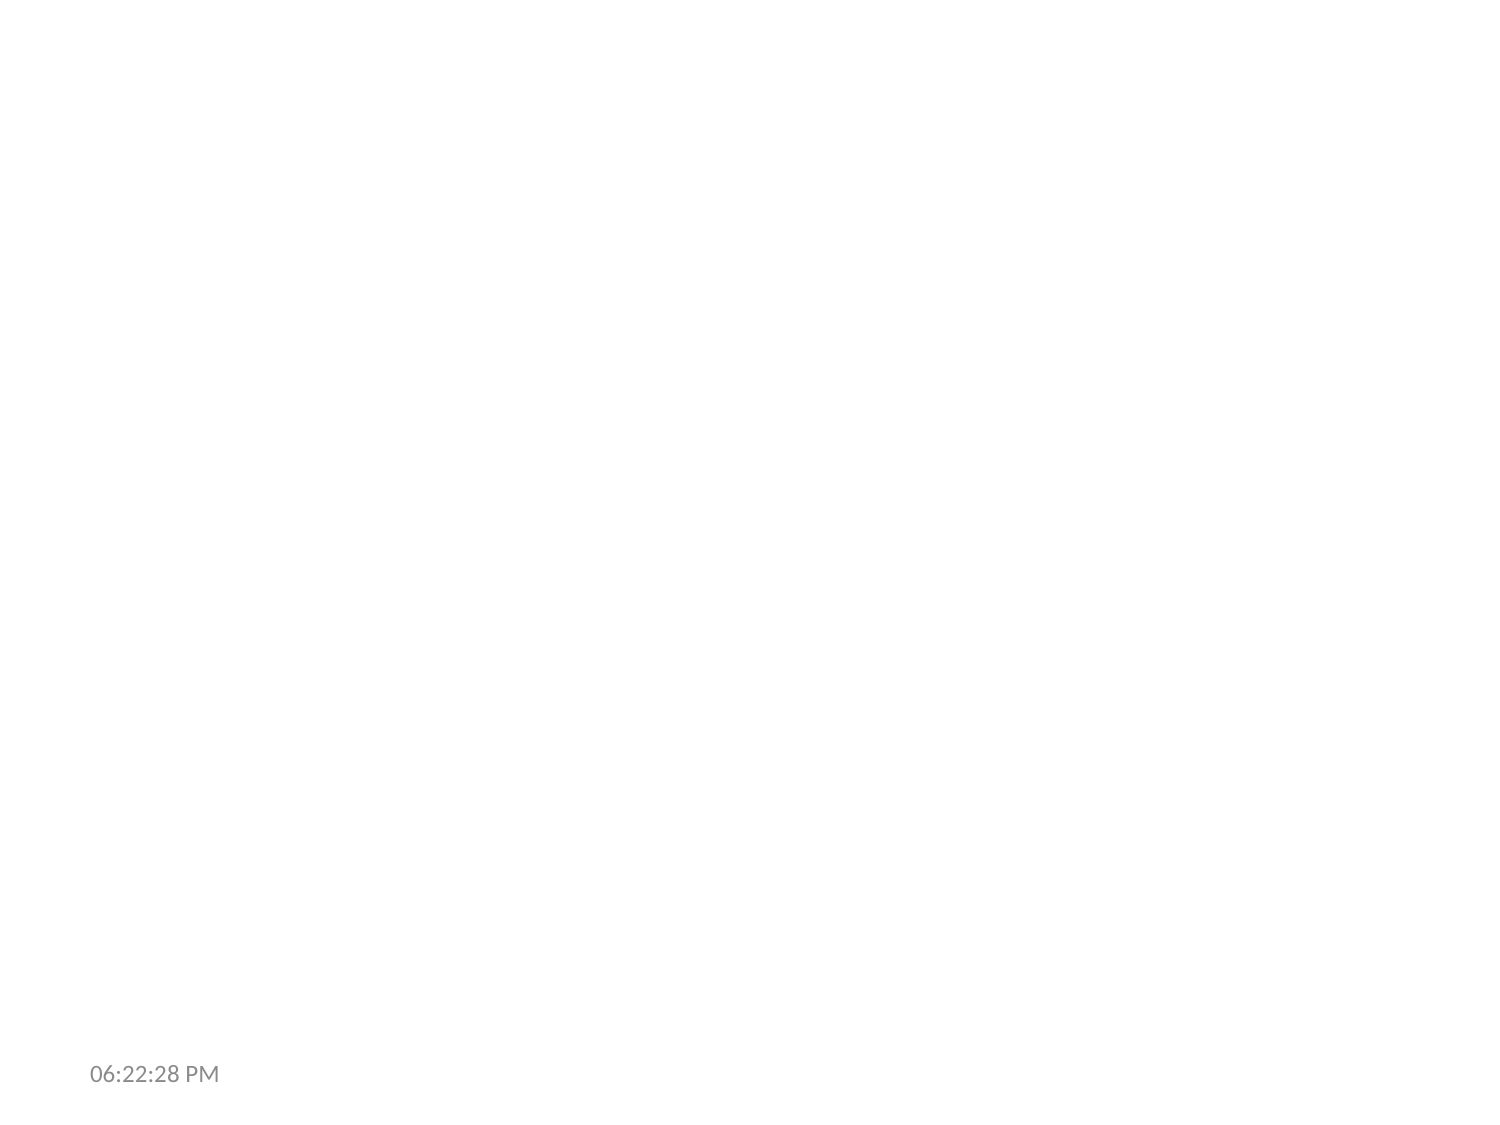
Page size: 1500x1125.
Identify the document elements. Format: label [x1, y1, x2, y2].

slide_number [75, 1042, 425, 1103]
